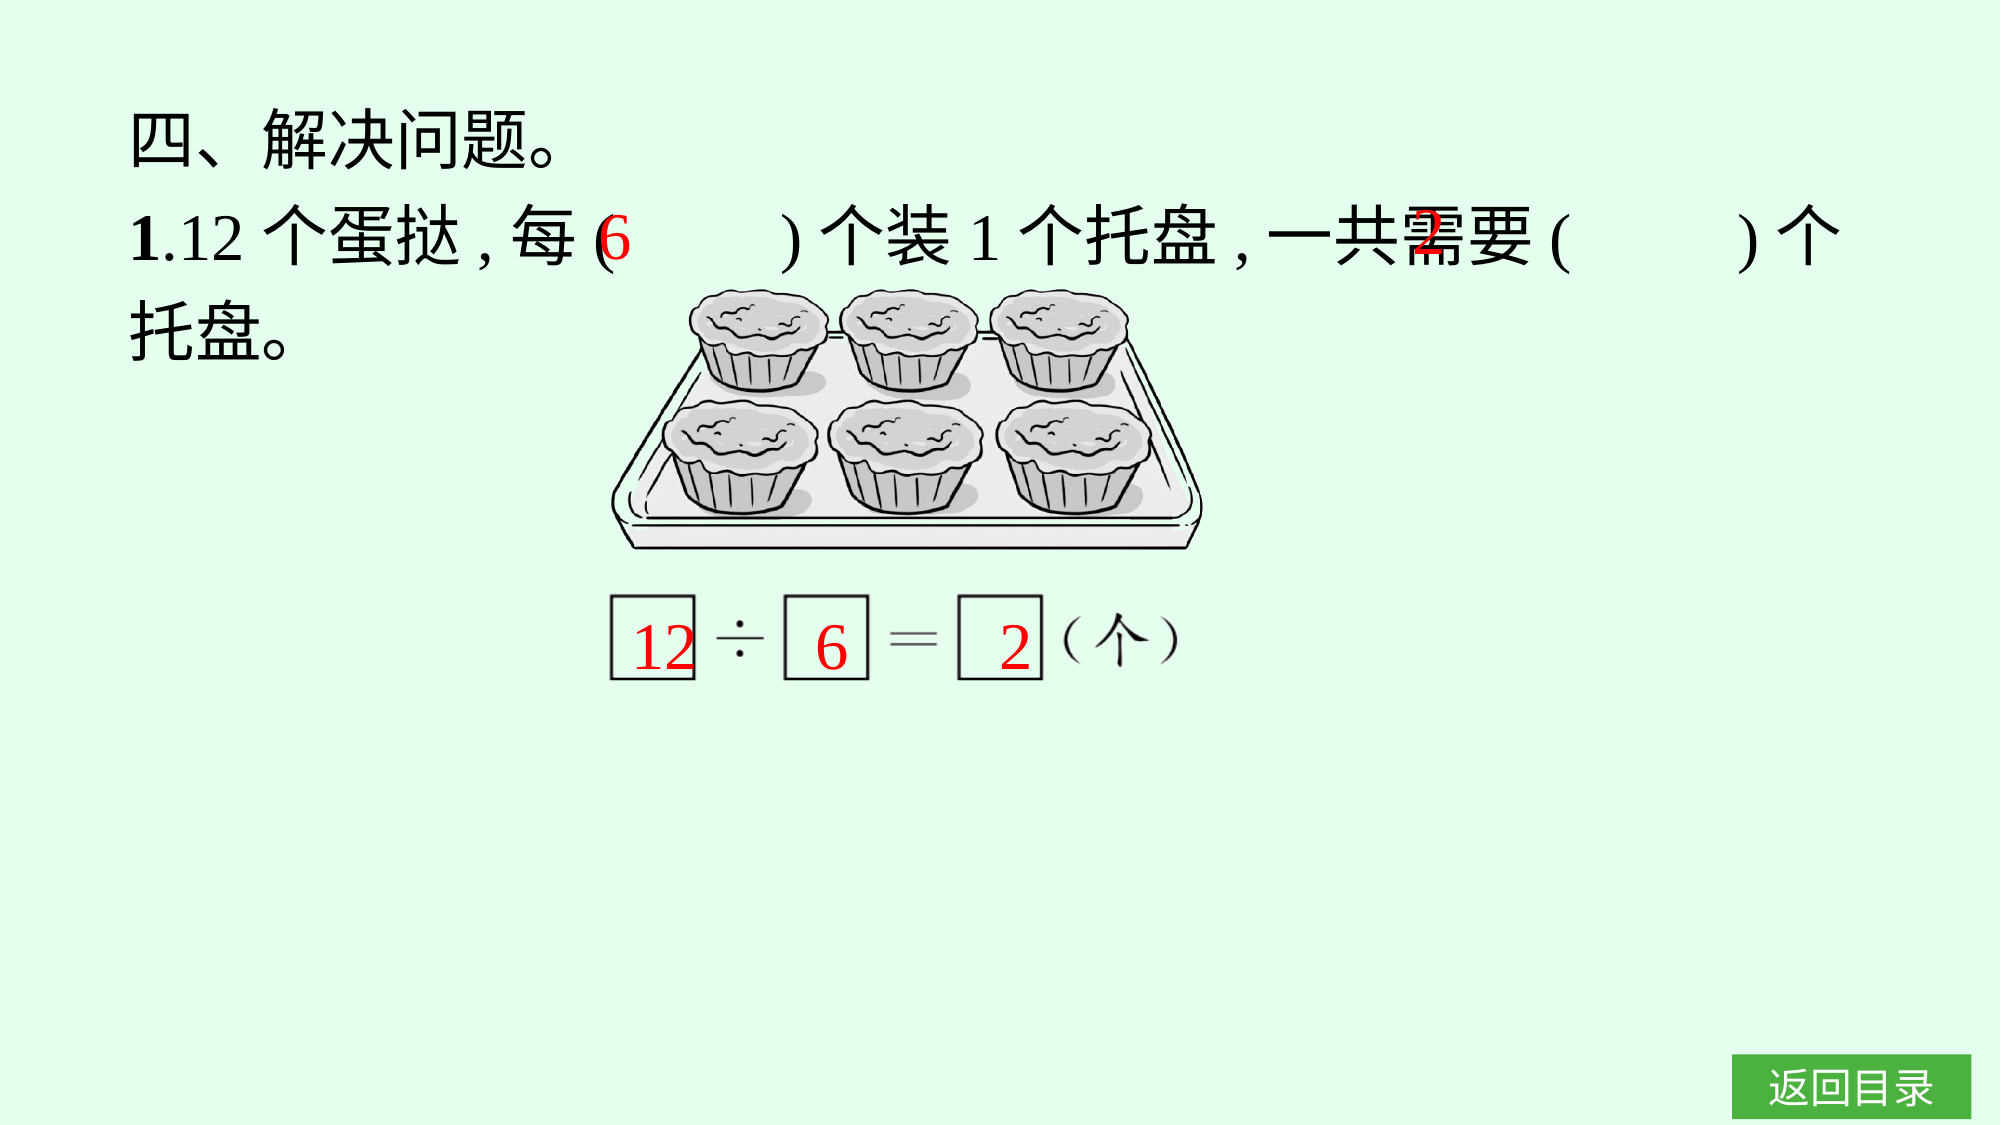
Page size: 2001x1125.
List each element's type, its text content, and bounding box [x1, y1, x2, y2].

picture [589, 274, 1234, 695]
text_box 2 [1397, 164, 1462, 276]
text_box 6 [583, 169, 647, 280]
text_box 四、解决问题。 1.12个蛋挞,每( )个装1个托盘,一共需要( )个托盘。 [113, 74, 1887, 378]
